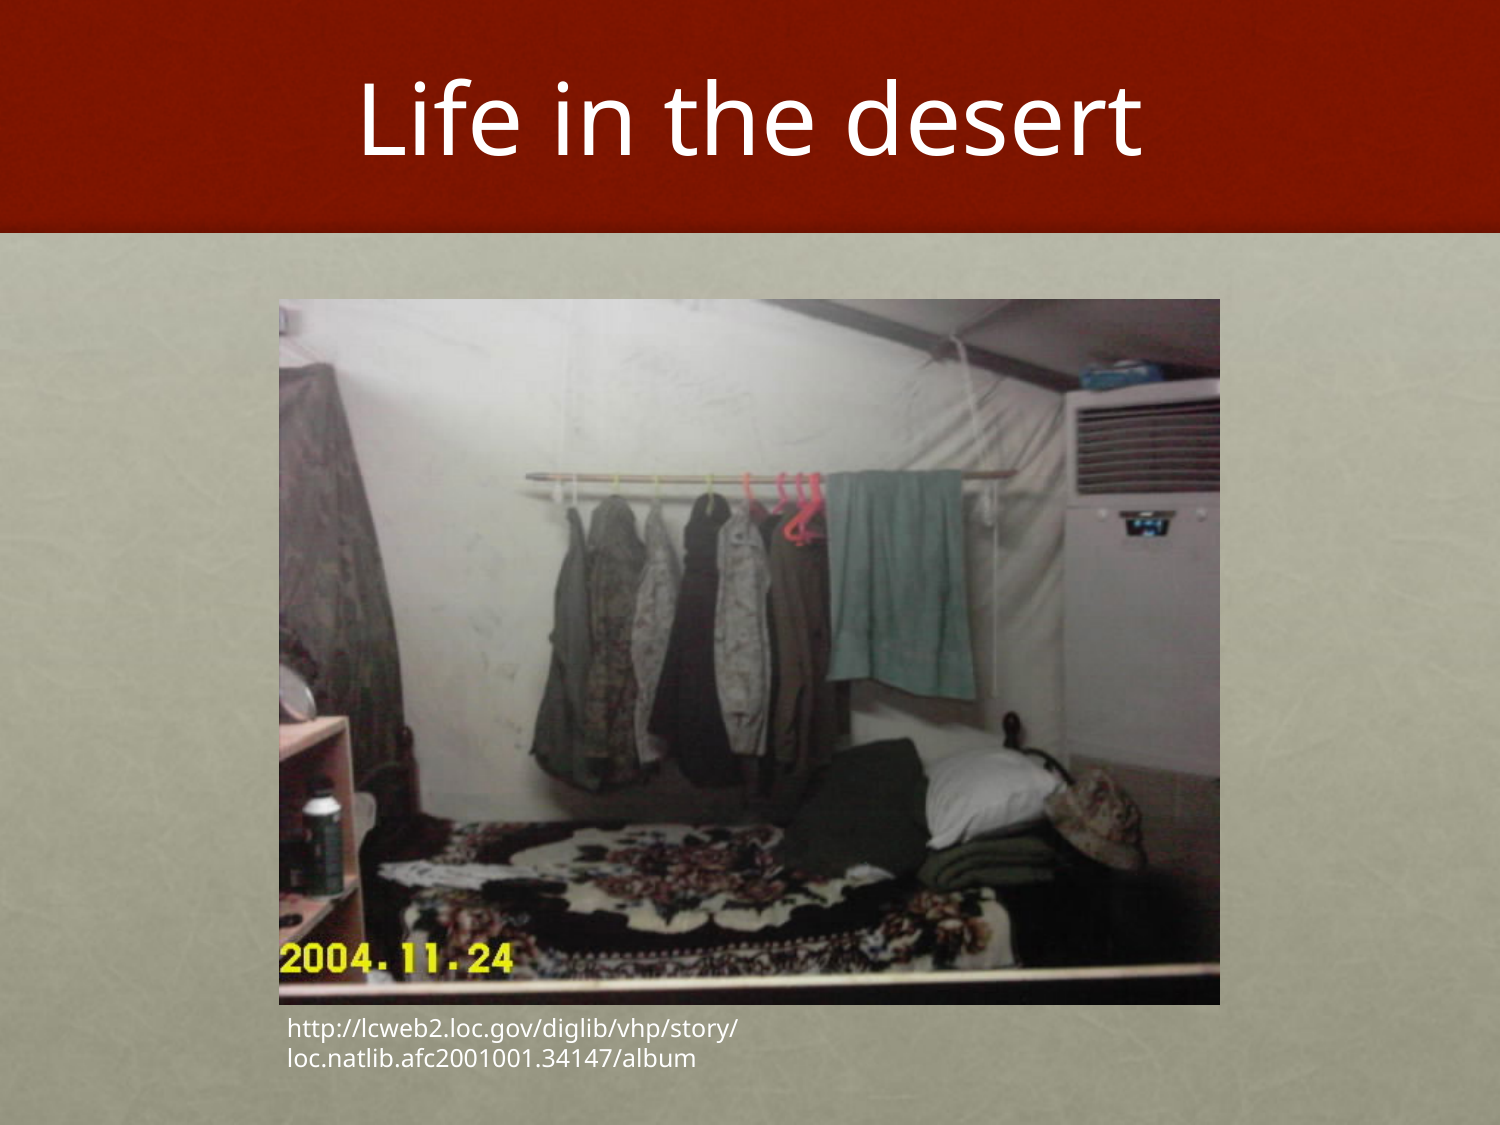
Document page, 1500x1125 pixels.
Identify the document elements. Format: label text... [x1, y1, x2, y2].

text_box http://lcweb2.loc.gov/diglib/vhp/story/loc.natlib.afc2001001.34147/album [272, 1042, 1023, 1080]
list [127, 299, 1373, 1006]
picture [0, 214, 1500, 1125]
title Life in the desert [127, 10, 1372, 221]
